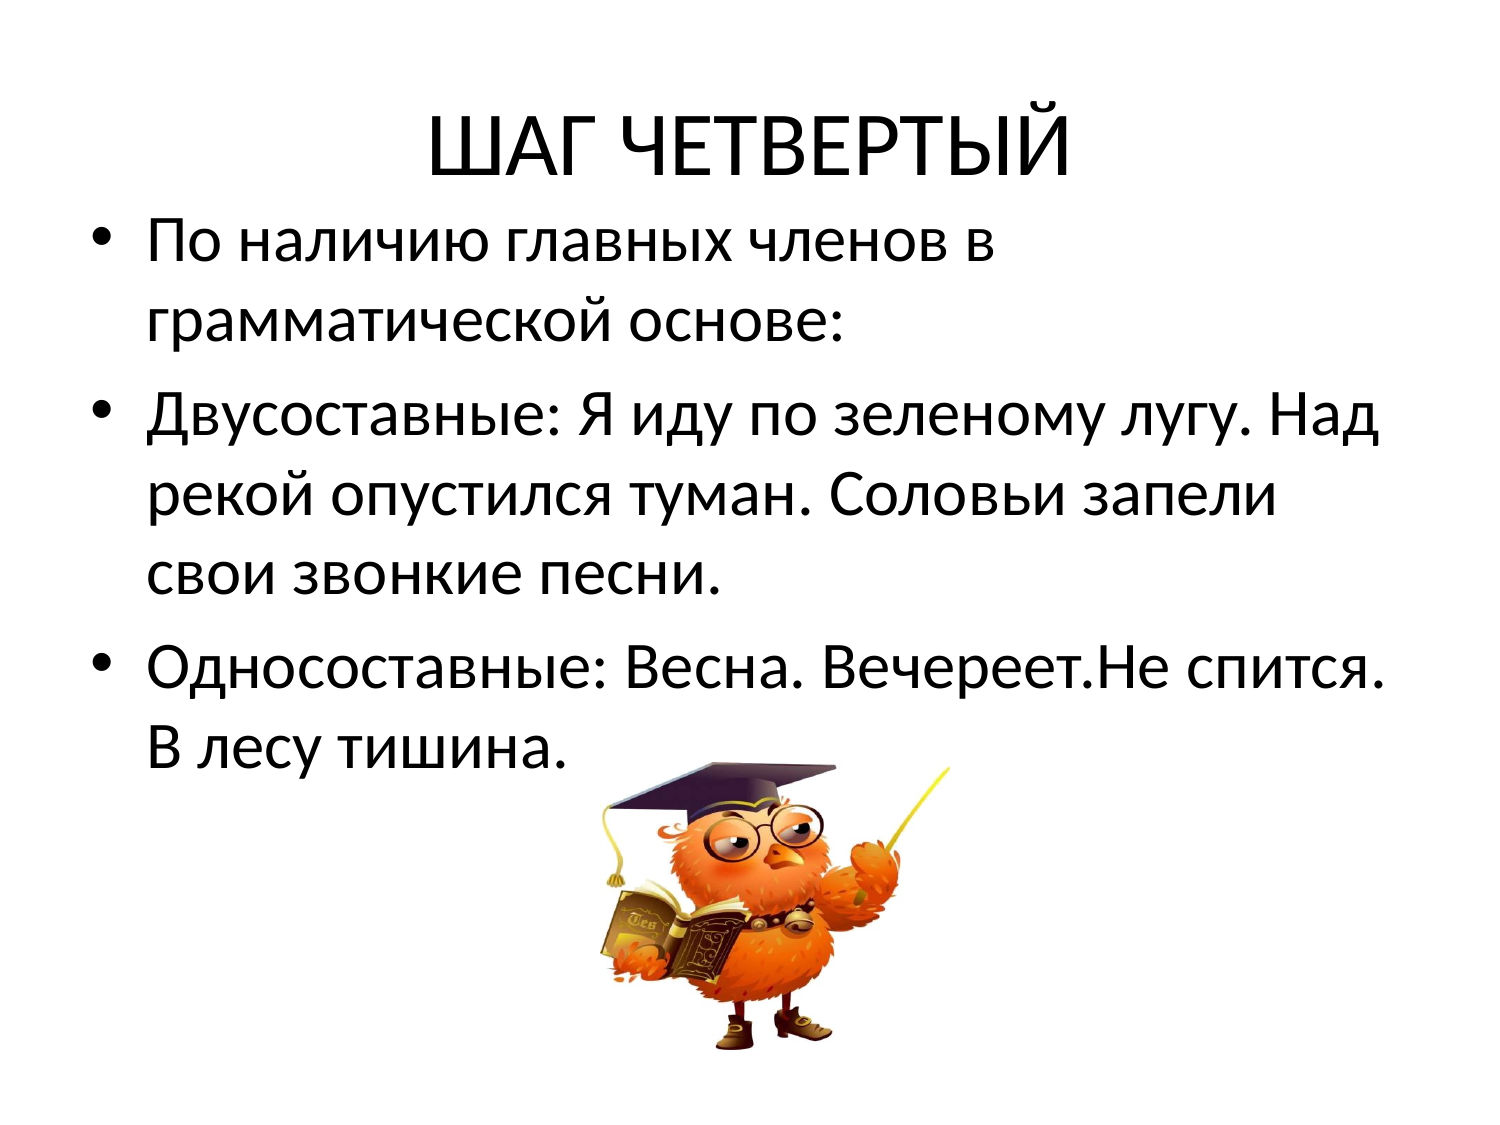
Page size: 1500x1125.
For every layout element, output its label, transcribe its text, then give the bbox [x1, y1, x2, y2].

list По наличию главных членов в грамматической основе: Двусоставные: Я иду по зеленому лугу. Над рекой опустился туман. Соловьи запели свои звонкие песни. Односоставные: Весна. Вечереет.Не спится. В лесу тишина. [75, 187, 1425, 1005]
title ШАГ ЧЕТВЕРТЫЙ [75, 45, 1425, 187]
picture [599, 762, 951, 1051]
